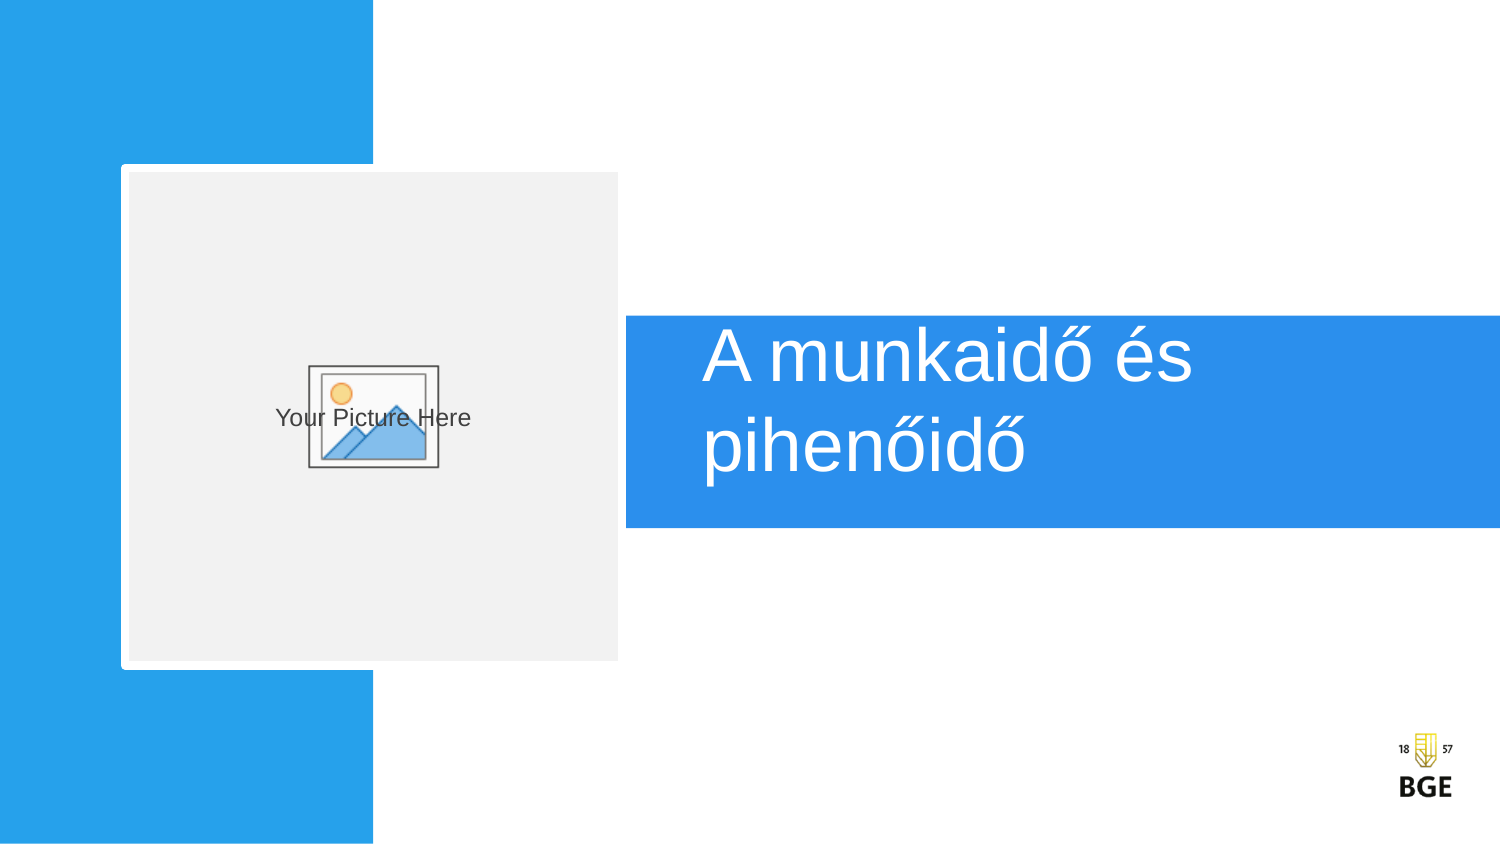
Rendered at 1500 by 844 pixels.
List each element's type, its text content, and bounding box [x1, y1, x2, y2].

list A munkaidő és pihenőidő [687, 357, 1500, 436]
picture [128, 171, 619, 662]
picture [1388, 727, 1460, 803]
